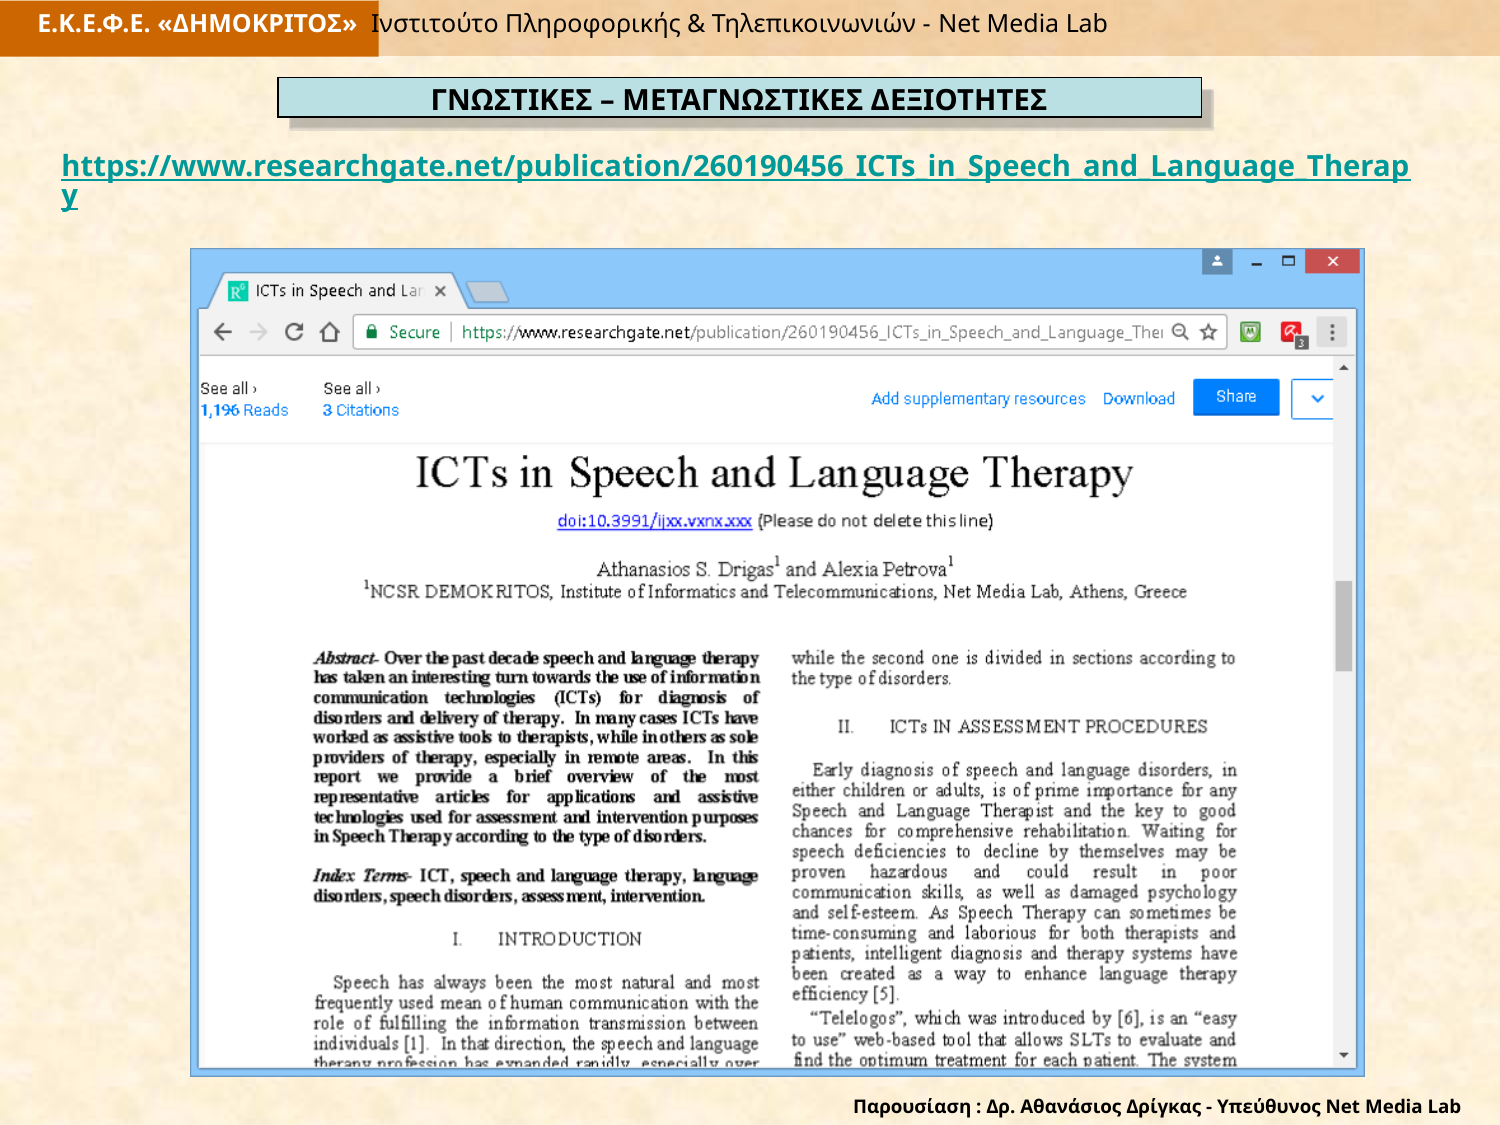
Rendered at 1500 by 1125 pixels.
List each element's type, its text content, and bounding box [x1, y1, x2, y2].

text_box Παρουσίαση : Δρ. Αθανάσιος Δρίγκας - Υπεύθυνος Net Media Lab [838, 1087, 1500, 1125]
text_box Ε.Κ.Ε.Φ.Ε. «ΔΗΜΟΚΡΙΤΟΣ» Ινστιτούτο Πληροφορικής & Τηλεπικοινωνιών - Net Media Lab [22, 0, 1364, 45]
text_box [0, 0, 379, 57]
picture [0, 56, 1500, 1125]
text_box https://www.researchgate.net/publication/260190456_ICTs_in_Speech_and_Language_Therapy [46, 95, 1425, 237]
text_box [377, 0, 1500, 56]
text_box ΓΝΩΣΤΙΚΕΣ – ΜΕΤΑΓΝΩΣΤΙΚΕΣ ΔΕΞΙΟΤΗΤΕΣ [258, 73, 1220, 95]
